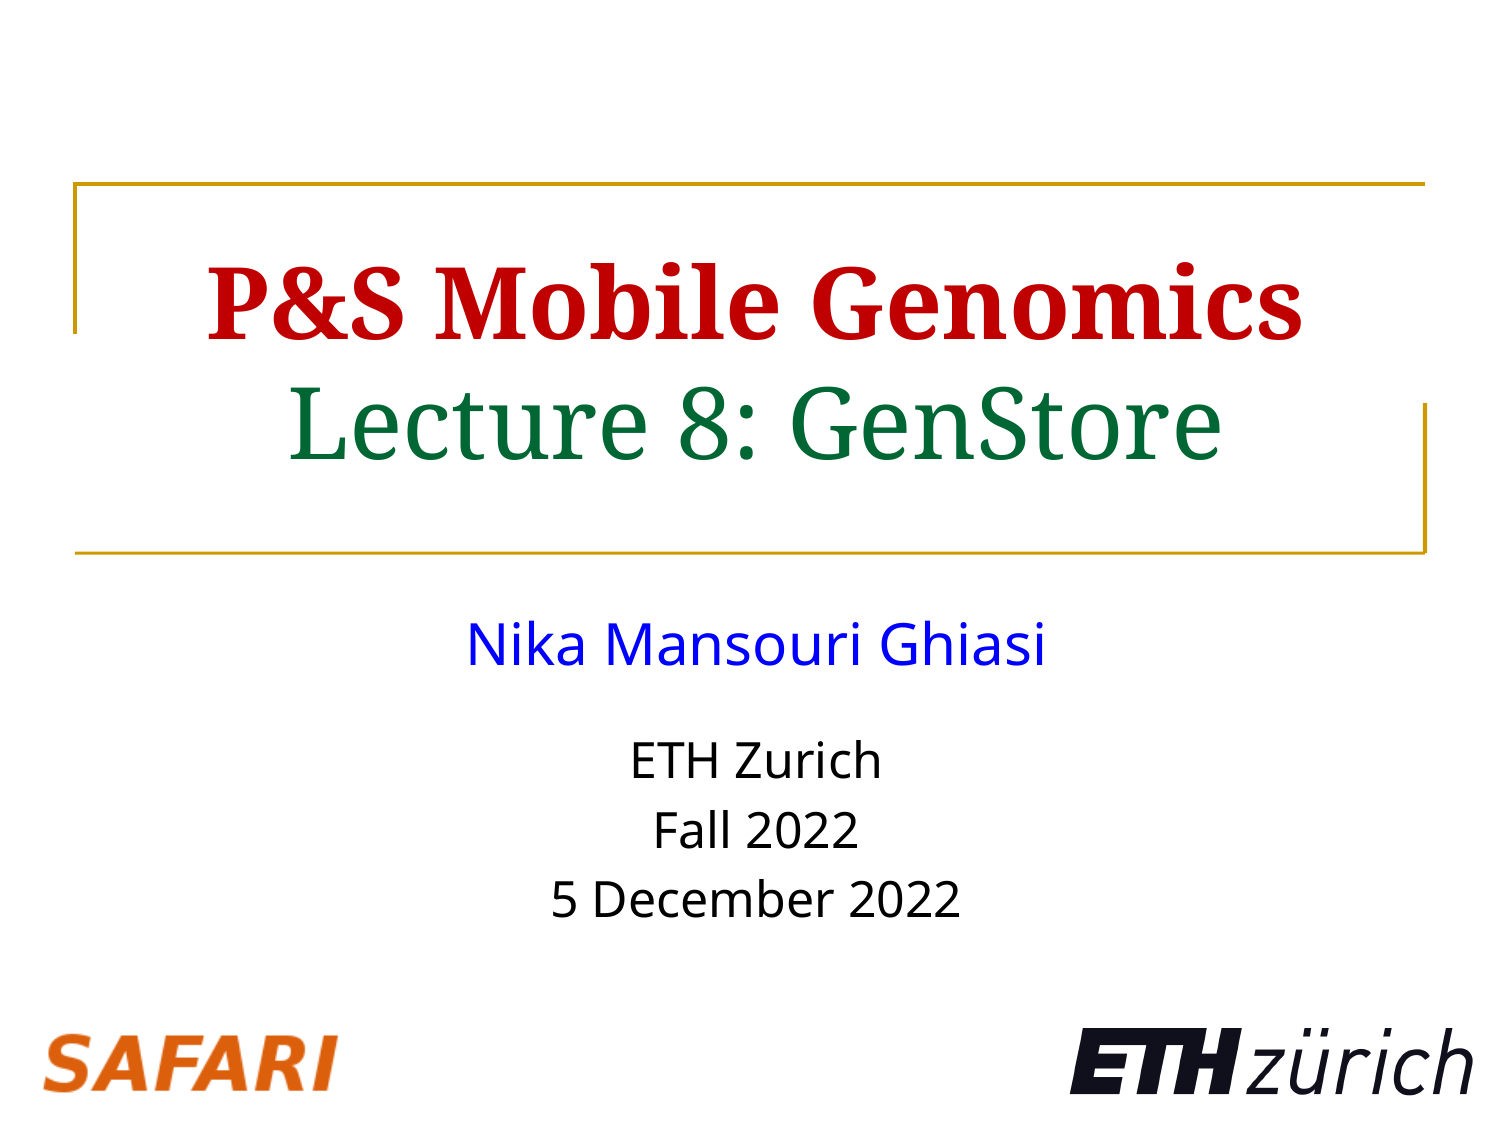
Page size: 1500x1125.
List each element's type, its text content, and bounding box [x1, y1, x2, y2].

picture [1068, 1028, 1474, 1097]
picture [41, 1020, 349, 1111]
text_box Nika Mansouri Ghiasi ETH Zurich Fall 2022 5 December 2022 [112, 599, 1400, 1025]
title P&S Mobile Genomics Lecture 8: GenStore [62, 231, 1451, 538]
